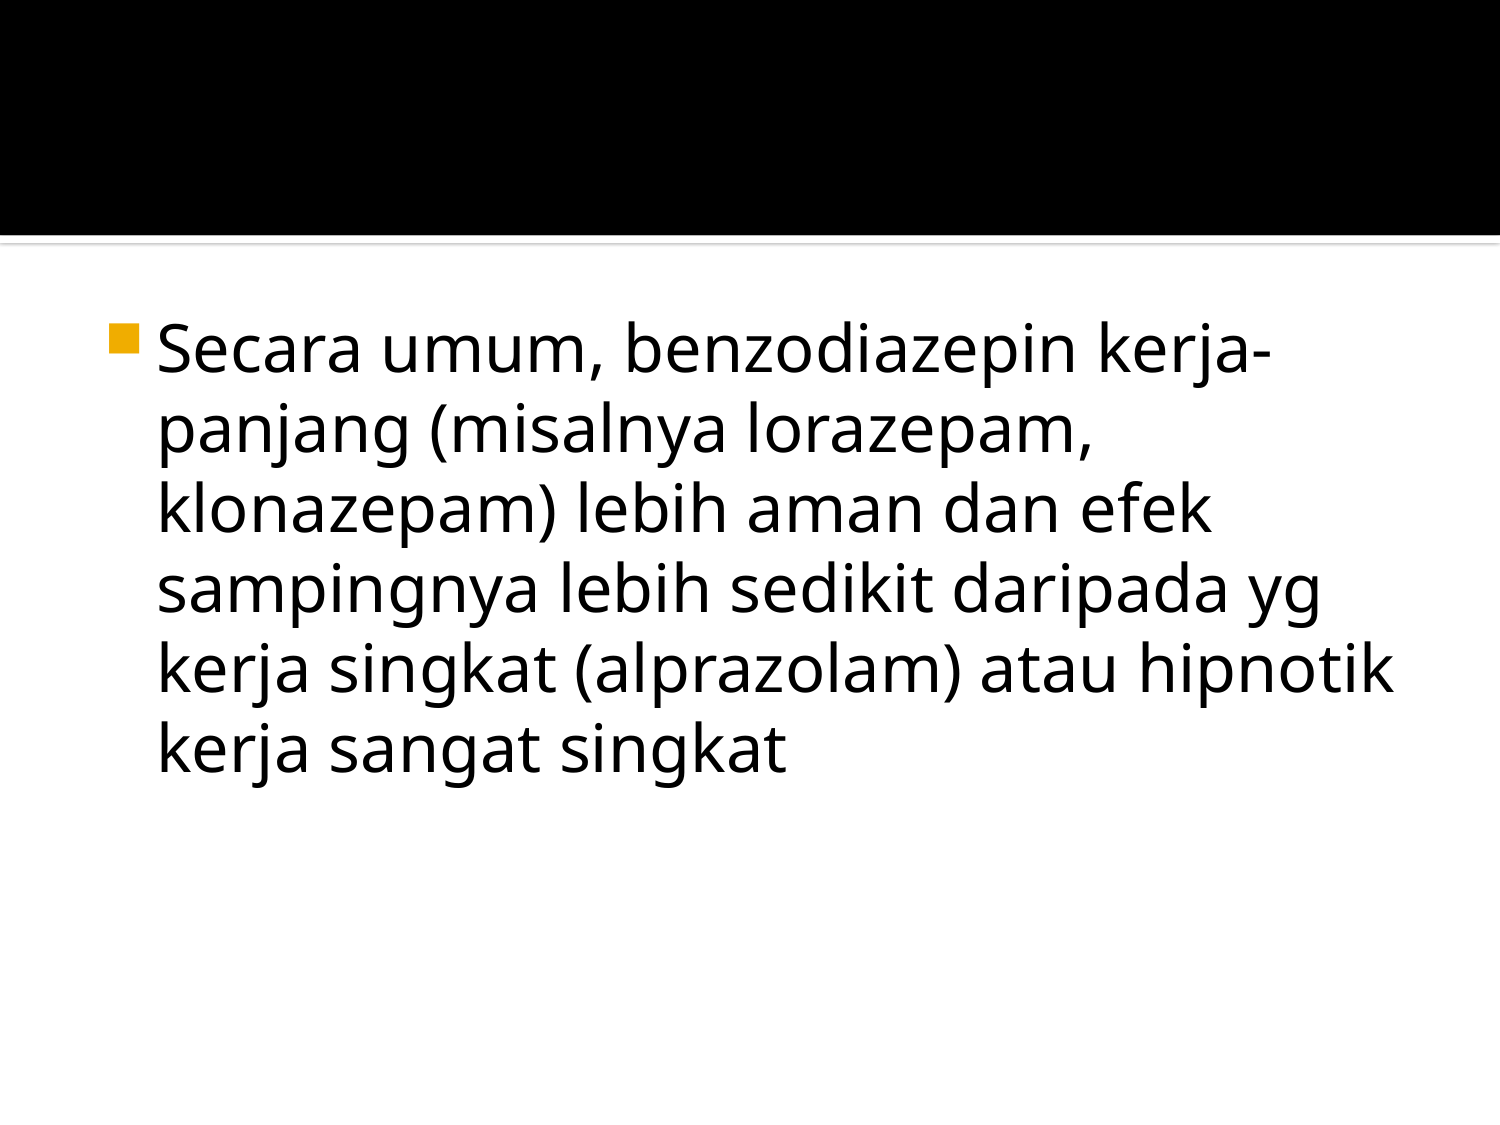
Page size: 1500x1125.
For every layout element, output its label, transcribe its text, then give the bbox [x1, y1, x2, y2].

list Secara umum, benzodiazepin kerja-panjang (misalnya lorazepam, klonazepam) lebih aman dan efek sampingnya lebih sedikit daripada yg kerja singkat (alprazolam) atau hipnotik kerja sangat singkat [75, 291, 1425, 1050]
